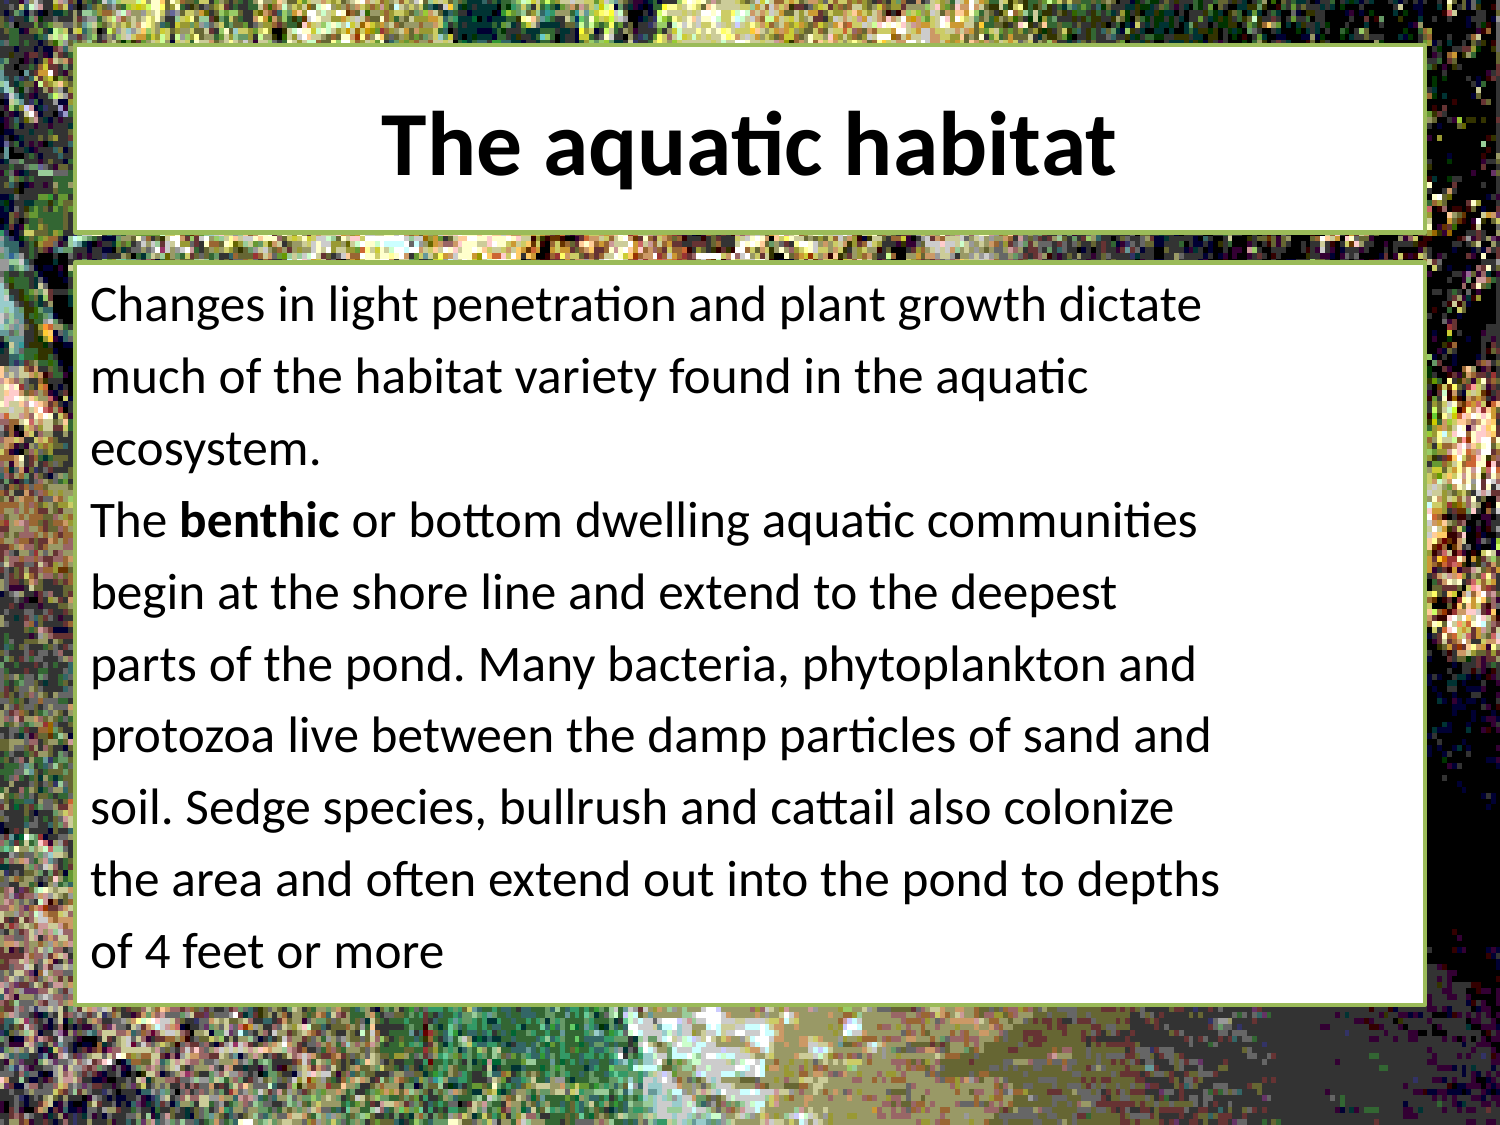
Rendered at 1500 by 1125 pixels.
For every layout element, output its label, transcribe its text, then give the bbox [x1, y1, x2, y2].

picture [0, 0, 1500, 1125]
title The aquatic habitat [73, 43, 1427, 235]
list Changes in light penetration and plant growth dictate much of the habitat variety found in the aquatic ecosystem. The benthic or bottom dwelling aquatic communities begin at the shore line and extend to the deepest parts of the pond. Many bacteria, phytoplankton and protozoa live between the damp particles of sand and soil. Sedge species, bullrush and cattail also colonize the area and often extend out into the pond to depths of 4 feet or more [73, 260, 1427, 1007]
